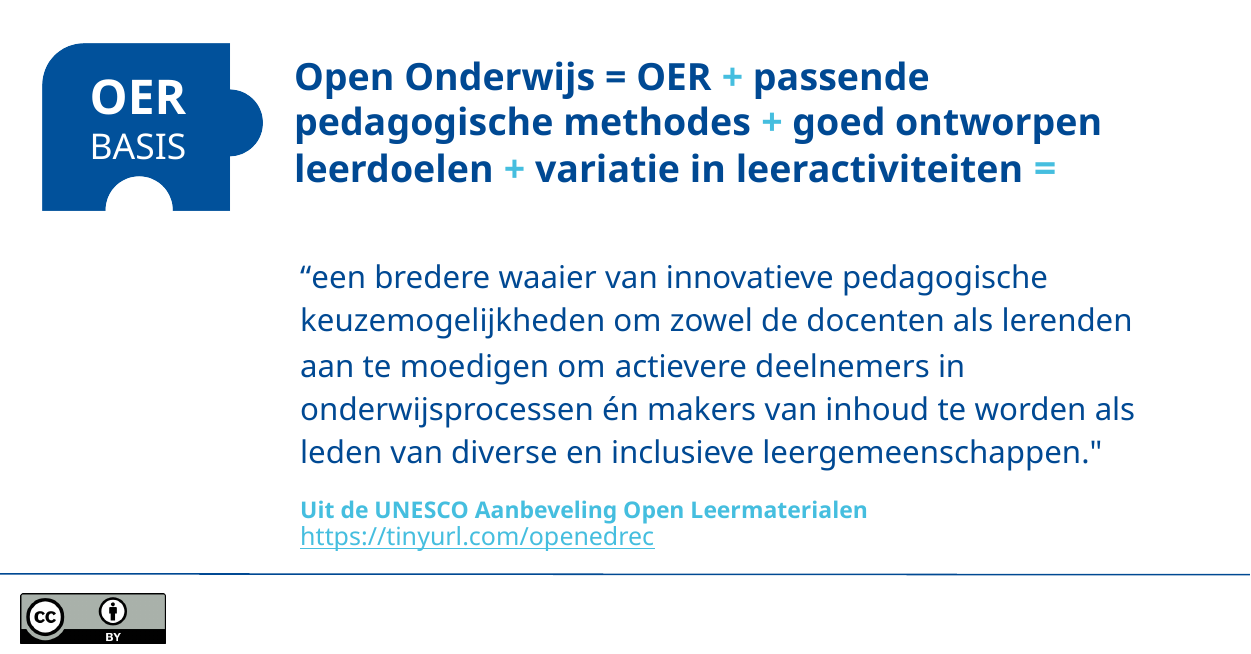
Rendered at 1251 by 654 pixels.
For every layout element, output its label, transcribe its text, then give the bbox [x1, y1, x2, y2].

picture [41, 43, 263, 212]
picture [20, 592, 166, 645]
text_box Open Onderwijs = OER + passende pedagogische methodes + goed ontworpen leerdoelen + variatie in leeractiviteiten = [281, 40, 1207, 203]
text_box [0, 582, 1250, 654]
text_box Uit de UNESCO Aanbeveling Open Leermaterialen [287, 482, 1250, 570]
text_box OER BASIS [74, 51, 412, 224]
text_box https://tinyurl.com/openedrec [288, 508, 740, 567]
text_box “een bredere waaier van innovatieve pedagogische keuzemogelijkheden om zowel de docenten als lerenden aan te moedigen om actievere deelnemers in onderwijsprocessen én makers van inhoud te worden als leden van diverse en inclusieve leergemeenschappen." [288, 239, 1193, 482]
